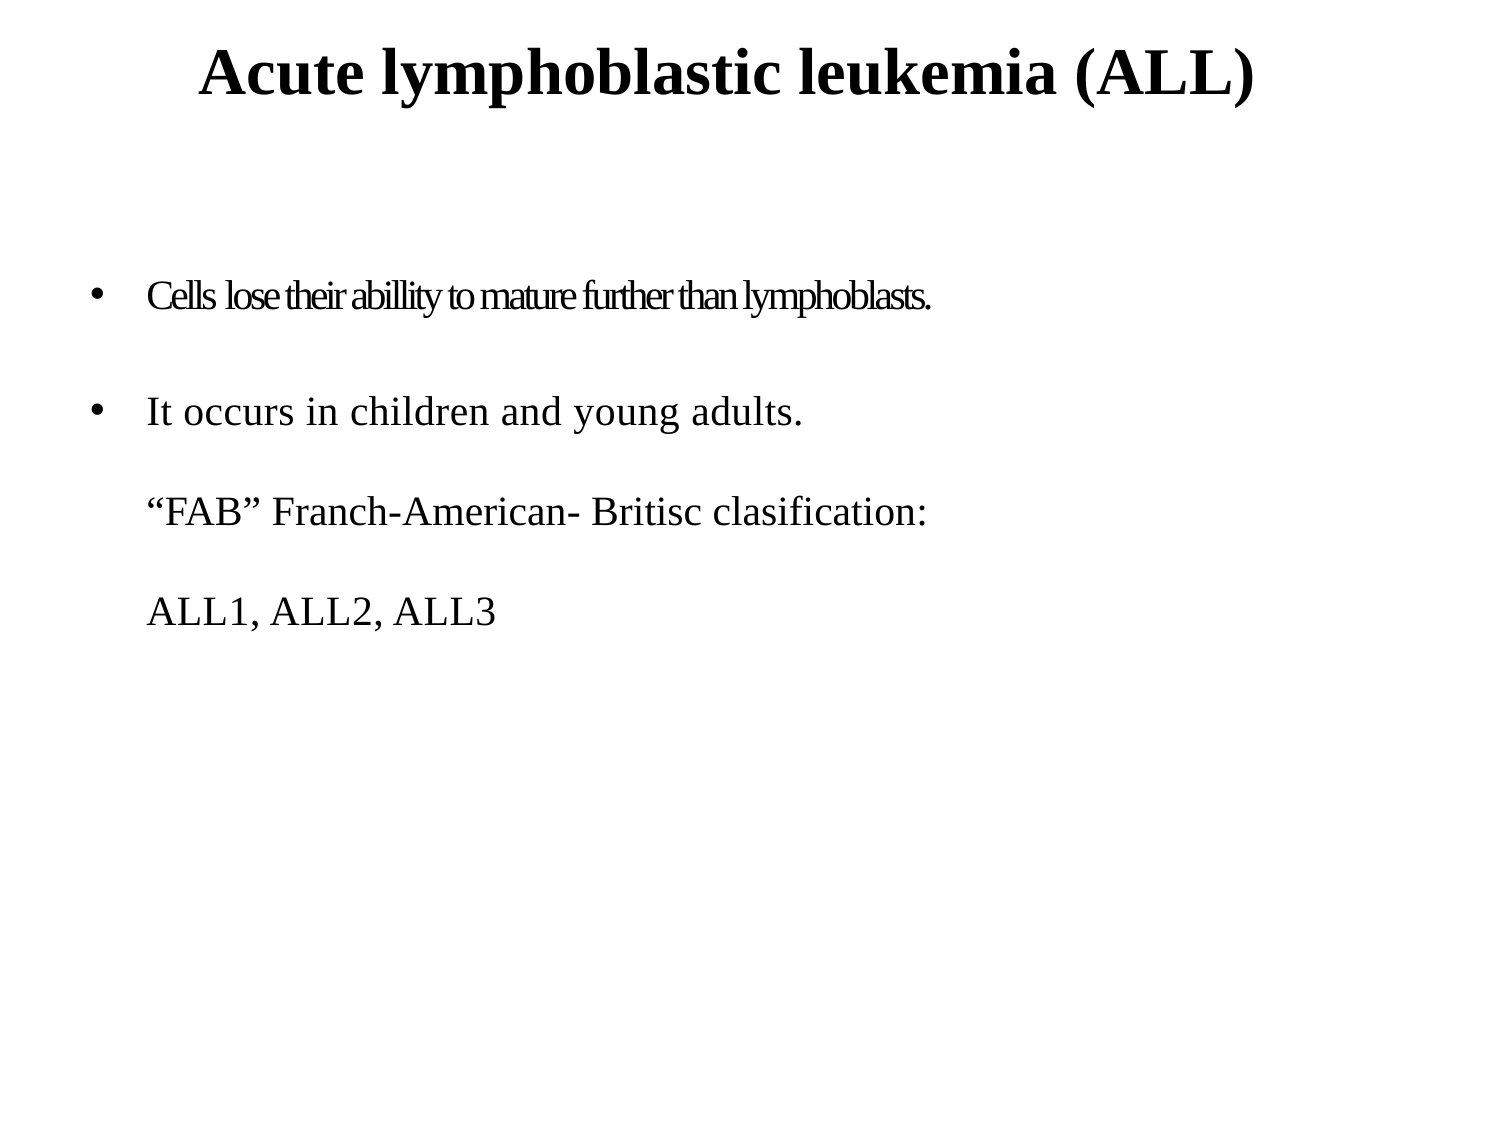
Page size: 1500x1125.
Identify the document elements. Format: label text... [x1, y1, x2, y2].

text_box Cells lose their abillity to mature further than lymphoblasts. It occurs in children and young adults. “FAB” Franch-Аmerican- Britisc clasification: ALL1, ALL2, ALL3 [87, 267, 1371, 714]
title Аcute lymphoblastic leukemia (ALL) [75, 0, 1425, 163]
